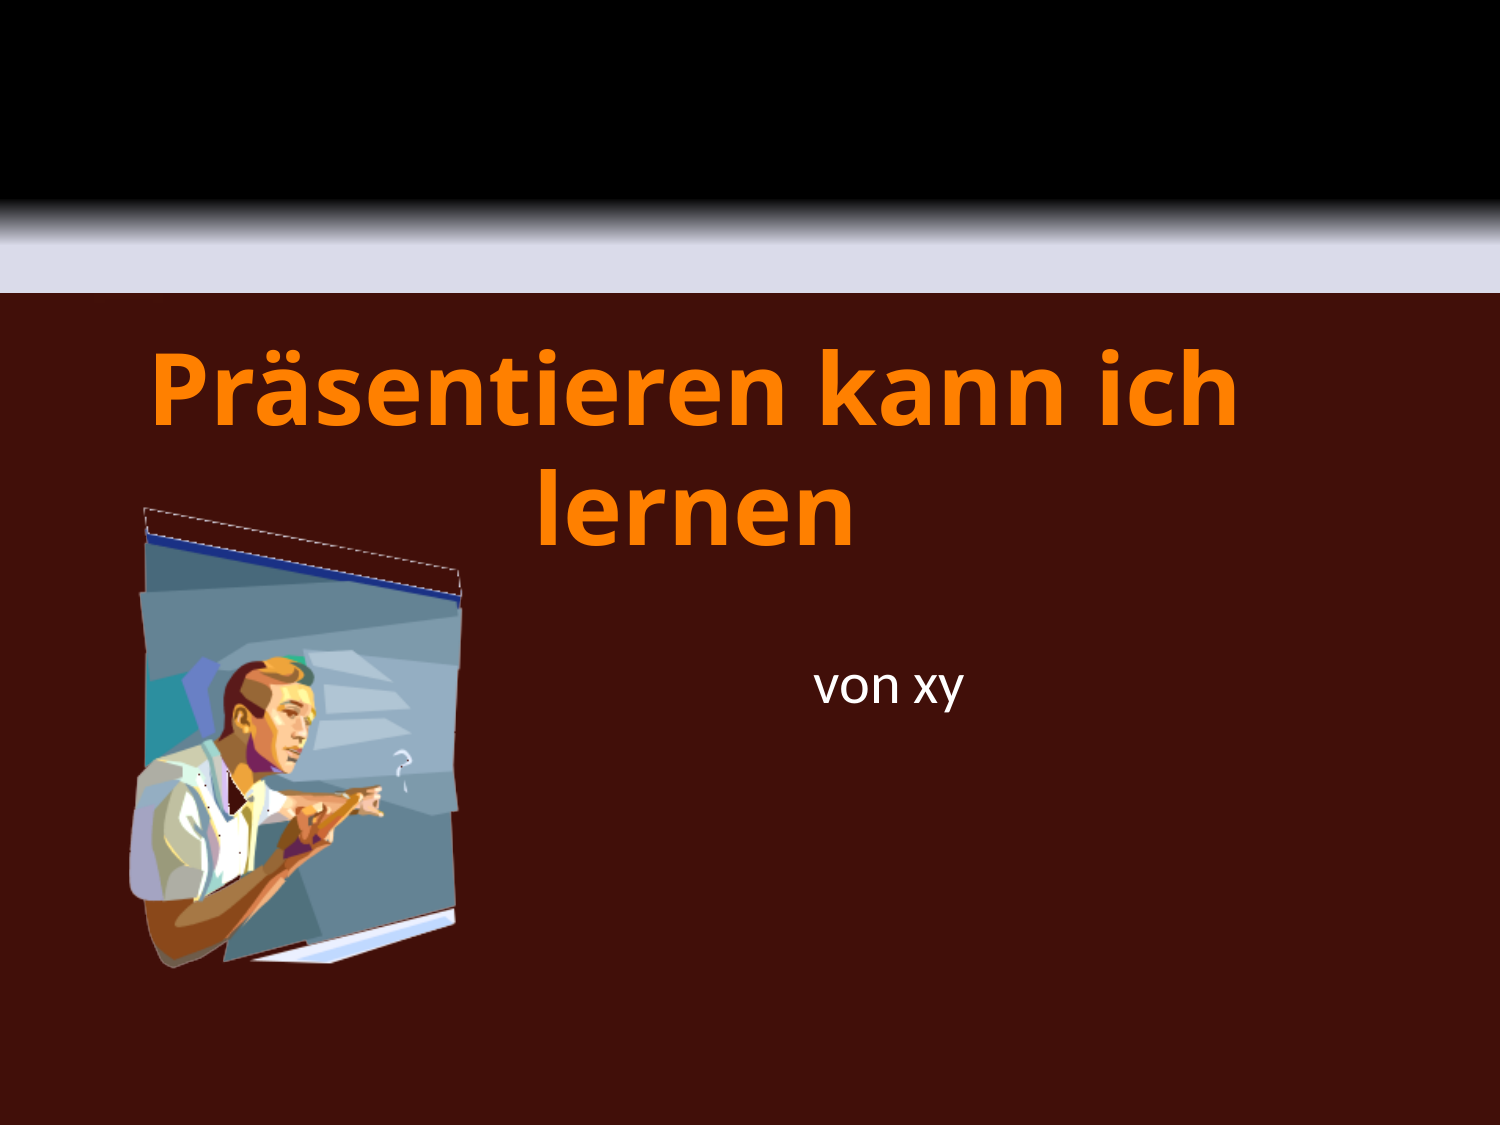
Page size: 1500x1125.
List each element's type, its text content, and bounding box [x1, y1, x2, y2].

subtitle von xy [492, 637, 1287, 925]
title Präsentieren kann ich lernen [105, 316, 1287, 575]
picture [128, 503, 468, 973]
